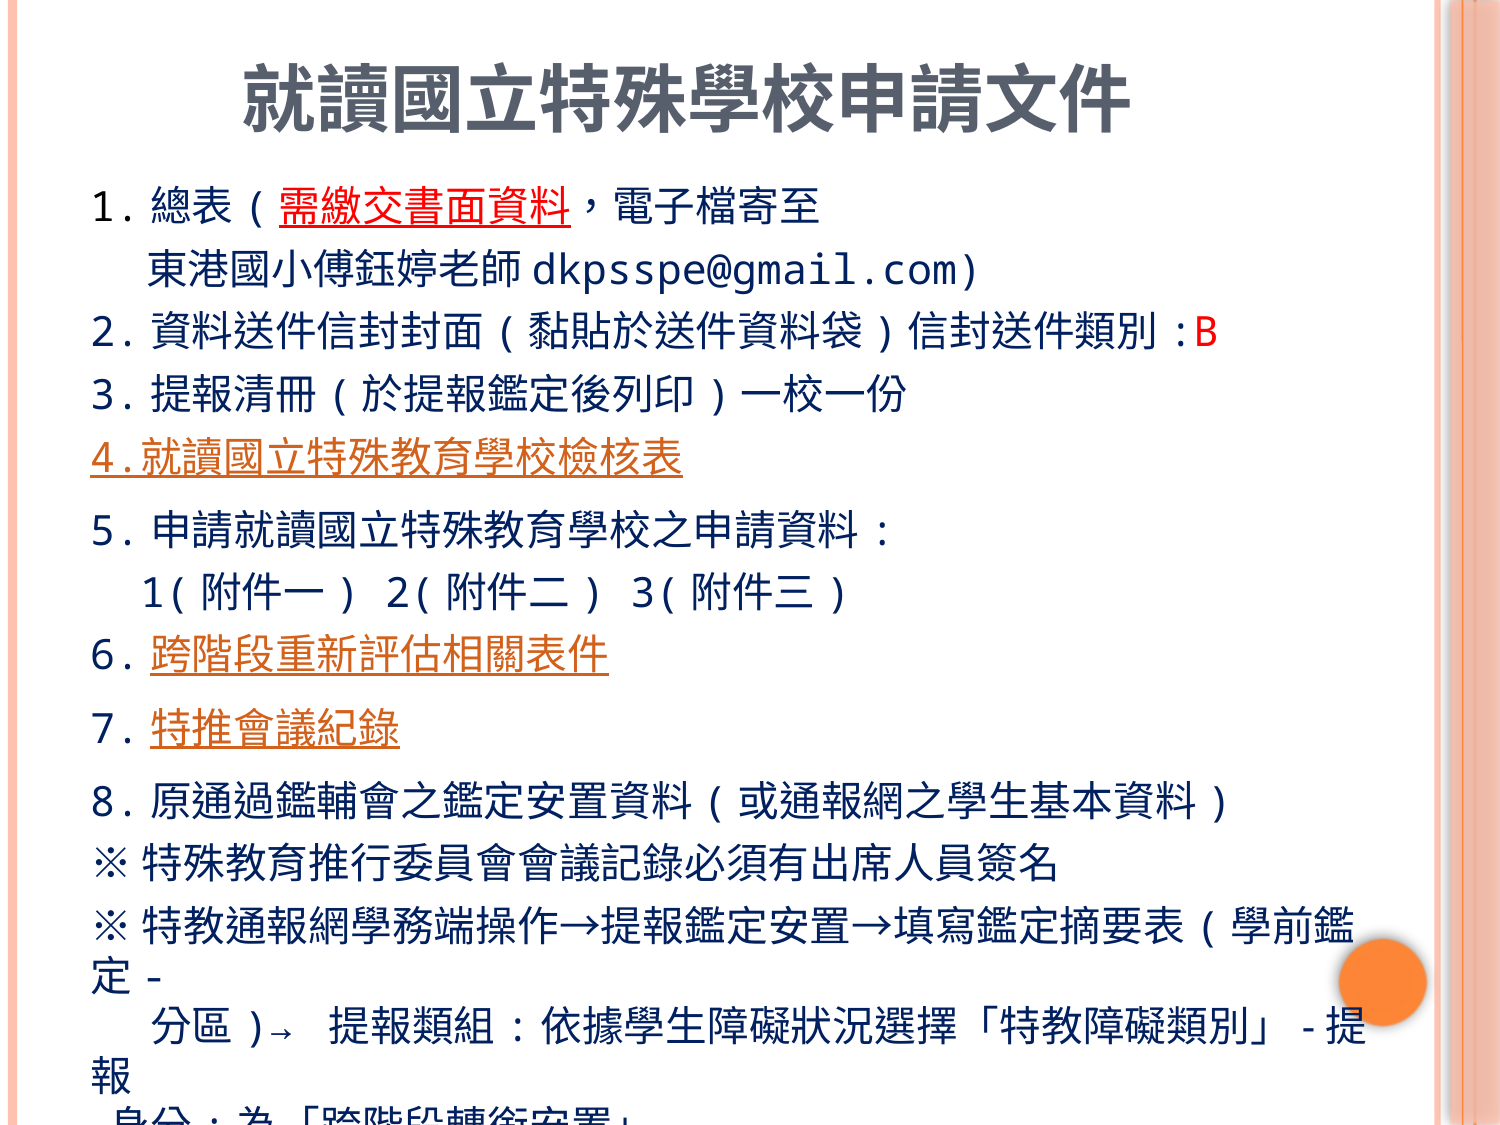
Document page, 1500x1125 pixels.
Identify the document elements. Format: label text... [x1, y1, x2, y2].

title 就讀國立特殊學校申請文件 [75, 45, 1300, 149]
list 1.總表(需繳交書面資料，電子檔寄至 東港國小傅鈺婷老師dkpsspe@gmail.com) 2.資料送件信封封面(黏貼於送件資料袋)信封送件類別:B 3.提報清冊(於提報鑑定後列印)一校一份 4.就讀國立特殊教育學校檢核表 5.申請就讀國立特殊教育學校之申請資料: 1(附件一) 2(附件二) 3(附件三) 6.跨階段重新評估相關表件 7.特推會議紀錄 8.原通過鑑輔會之鑑定安置資料(或通報網之學生基本資料) ※特殊教育推行委員會會議記錄必須有出席人員簽名 ※特教通報網學務端操作→提報鑑定安置→填寫鑑定摘要表(學前鑑定- 分區)→ 提報類組:依據學生障礙狀況選擇「特教障礙類別」-提報 身分:為「跨階段轉銜安置」 [75, 172, 1400, 1062]
